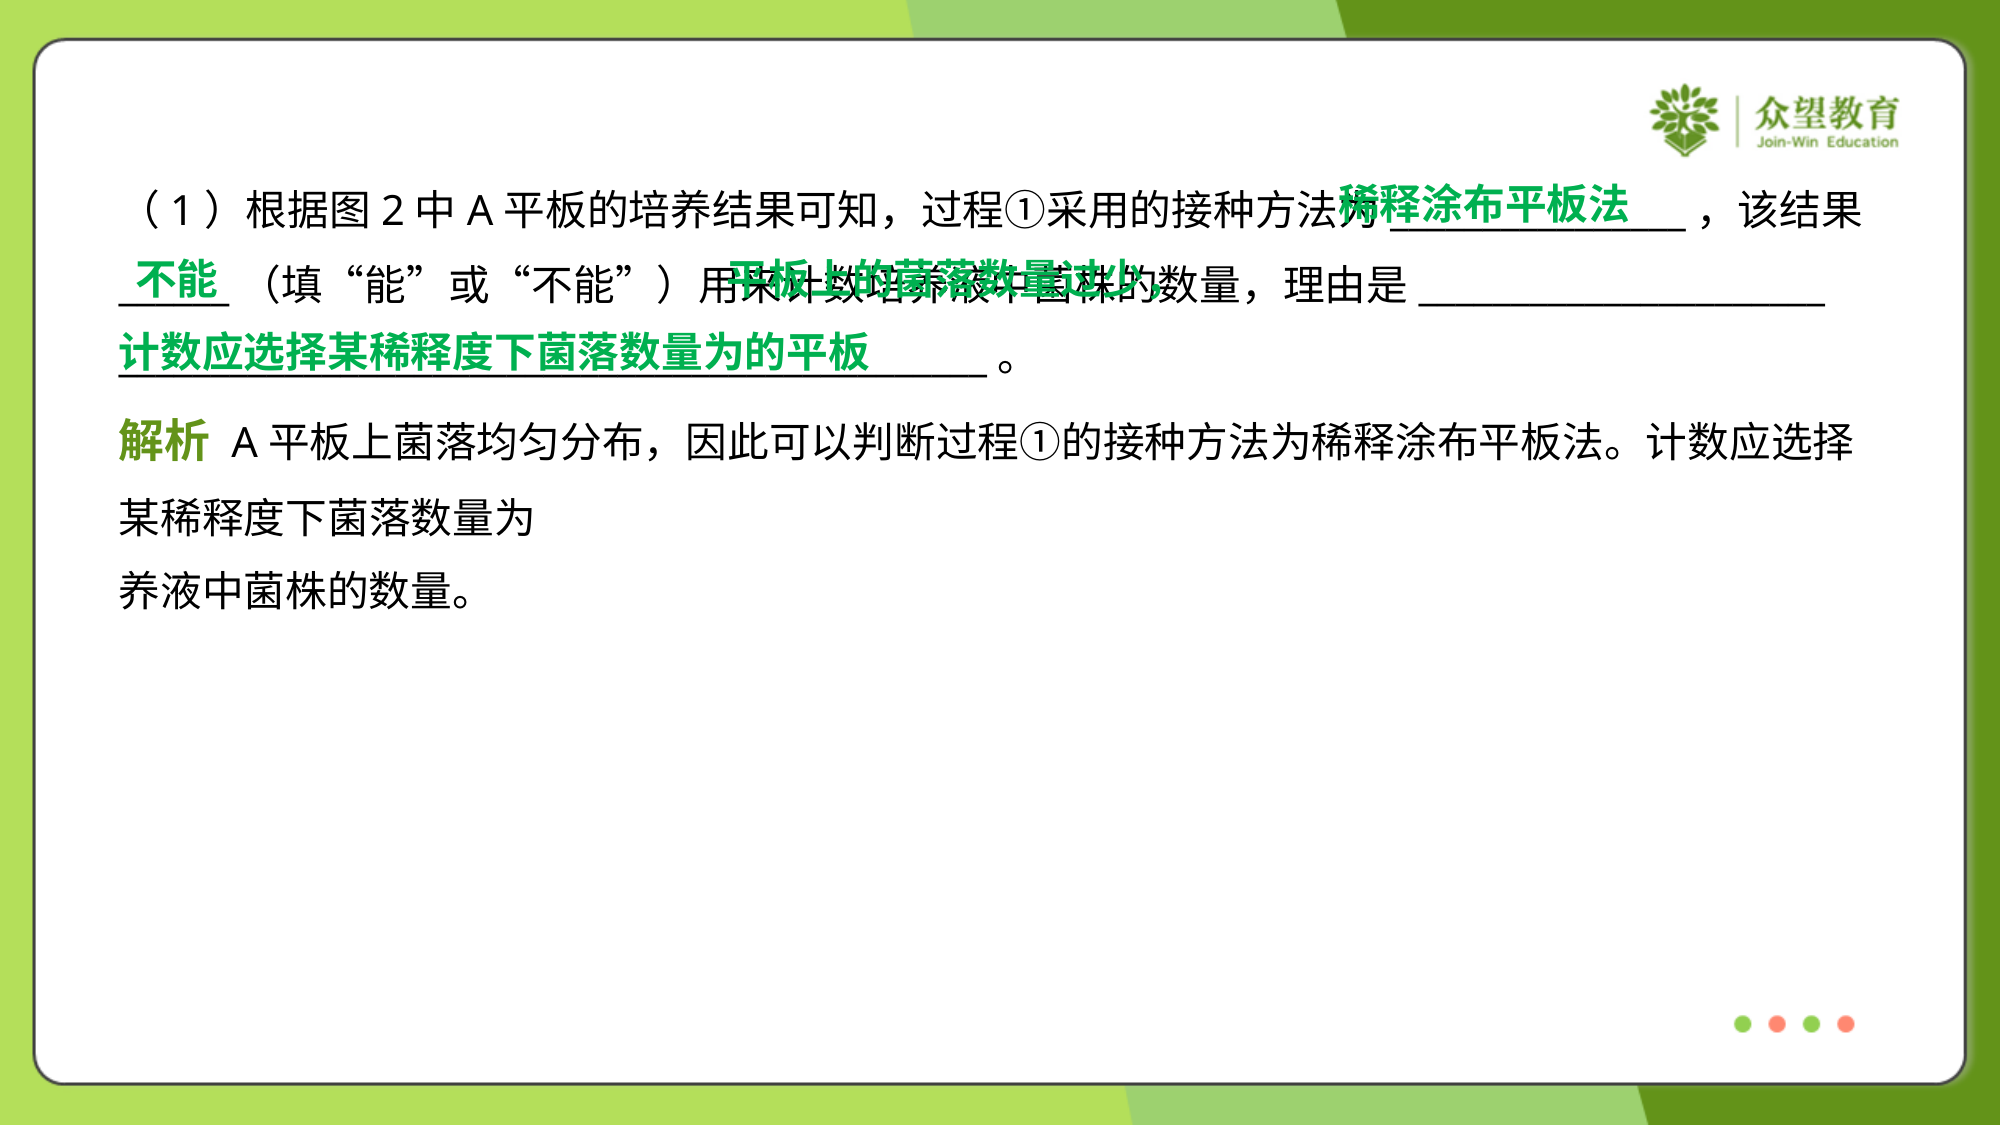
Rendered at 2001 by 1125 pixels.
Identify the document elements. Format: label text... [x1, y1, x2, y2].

picture [0, 0, 2000, 1125]
text_box （1）根据图2中A平板的培养结果可知，过程①采用的接种方法为________________，该结果 ______（填“能”或“不能”）用来计数培养液中菌株的数量，理由是______________________ _______________________________________________。 [118, 158, 1883, 373]
text_box 稀释涂布平板法 [1323, 152, 1646, 220]
text_box 不能 [120, 227, 234, 295]
